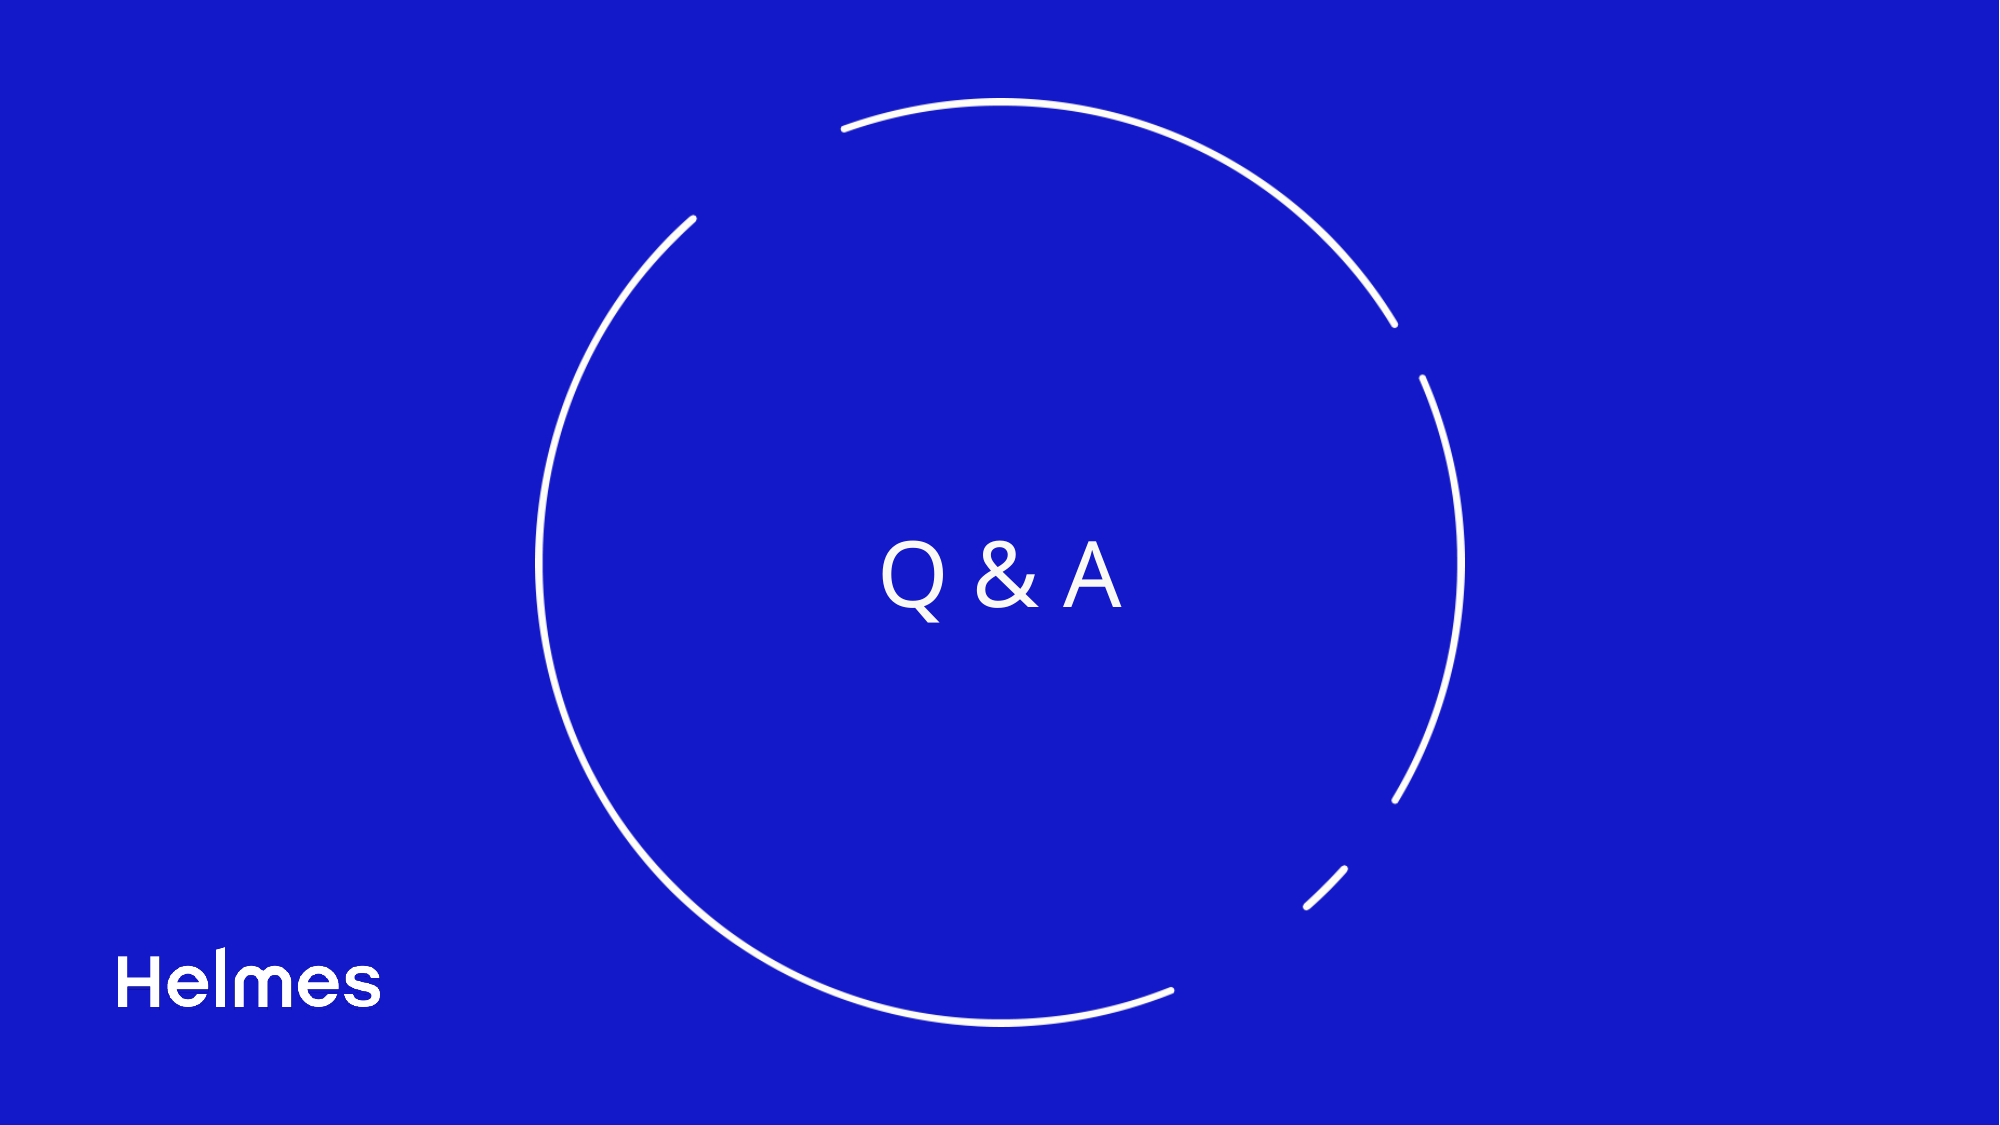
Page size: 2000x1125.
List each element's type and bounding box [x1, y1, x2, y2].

picture [535, 98, 1465, 1027]
picture [118, 947, 380, 1010]
